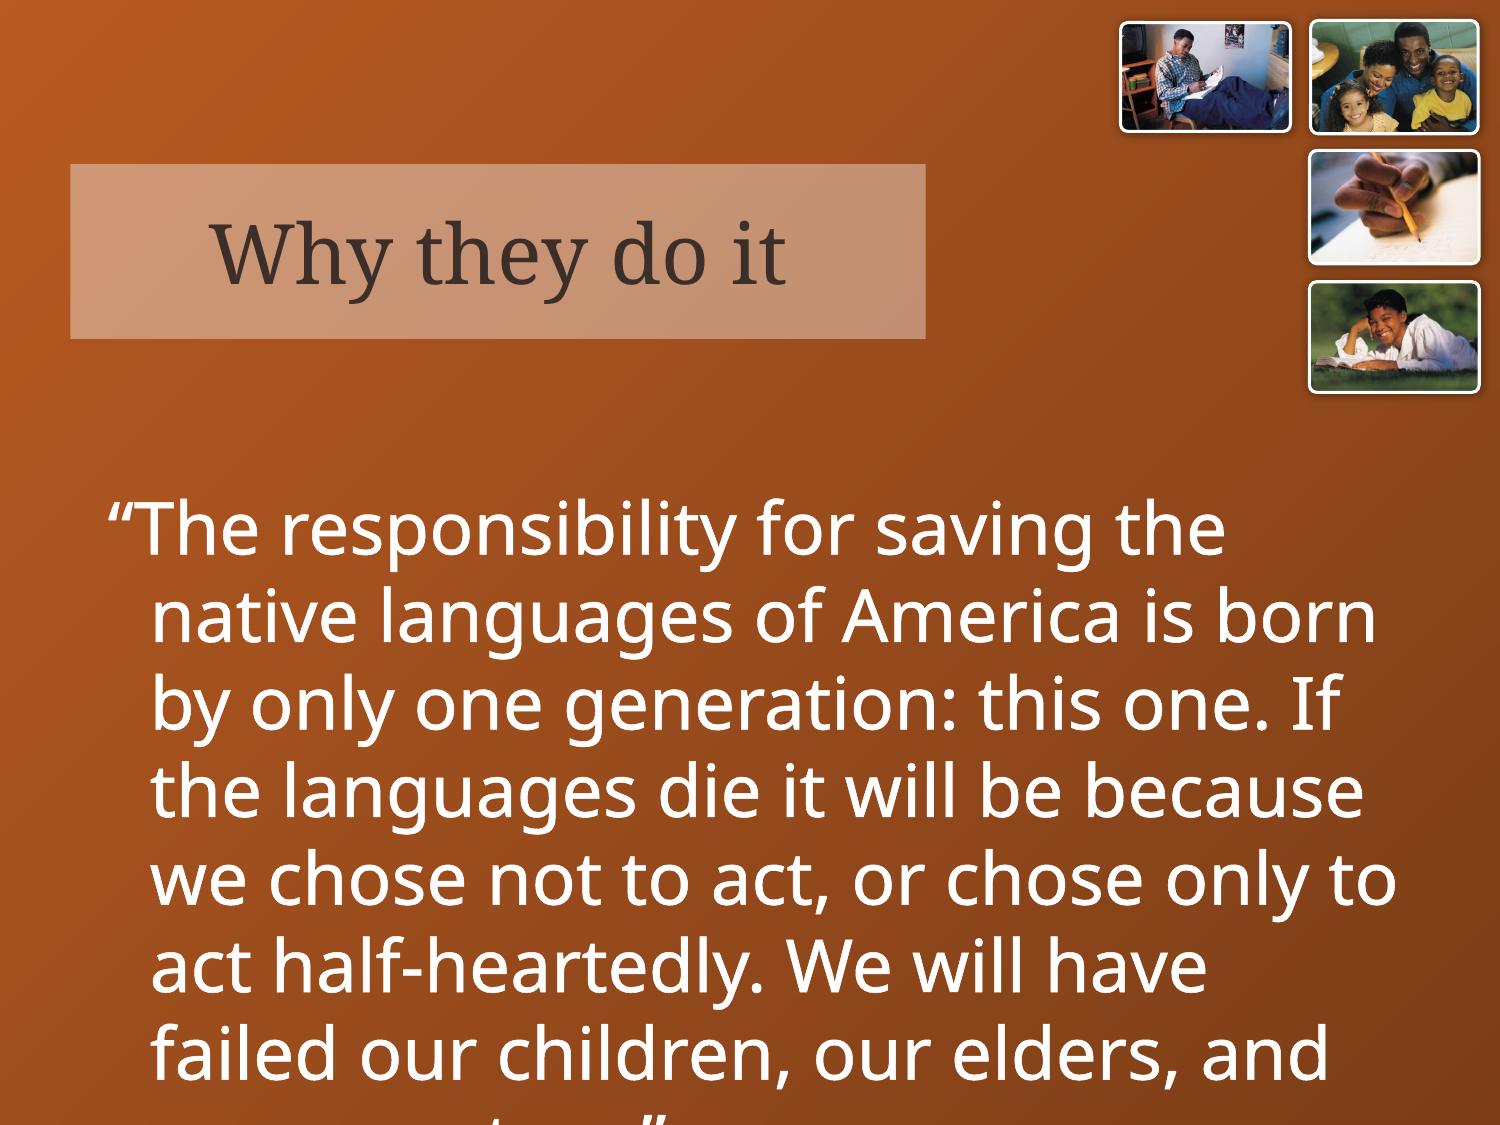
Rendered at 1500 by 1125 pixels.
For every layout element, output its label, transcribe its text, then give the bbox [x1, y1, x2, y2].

picture [1313, 22, 1476, 132]
picture [1312, 152, 1477, 262]
title Why they do it [70, 164, 926, 339]
list “The responsibility for saving the native languages of America is born by only one generation: this one. If the languages die it will be because we chose not to act, or chose only to act half-heartedly. We will have failed our children, our elders, and our ancestors.” -National Alliance to Save Native Languages [75, 474, 1425, 1125]
picture [1123, 25, 1288, 129]
picture [1311, 284, 1477, 390]
